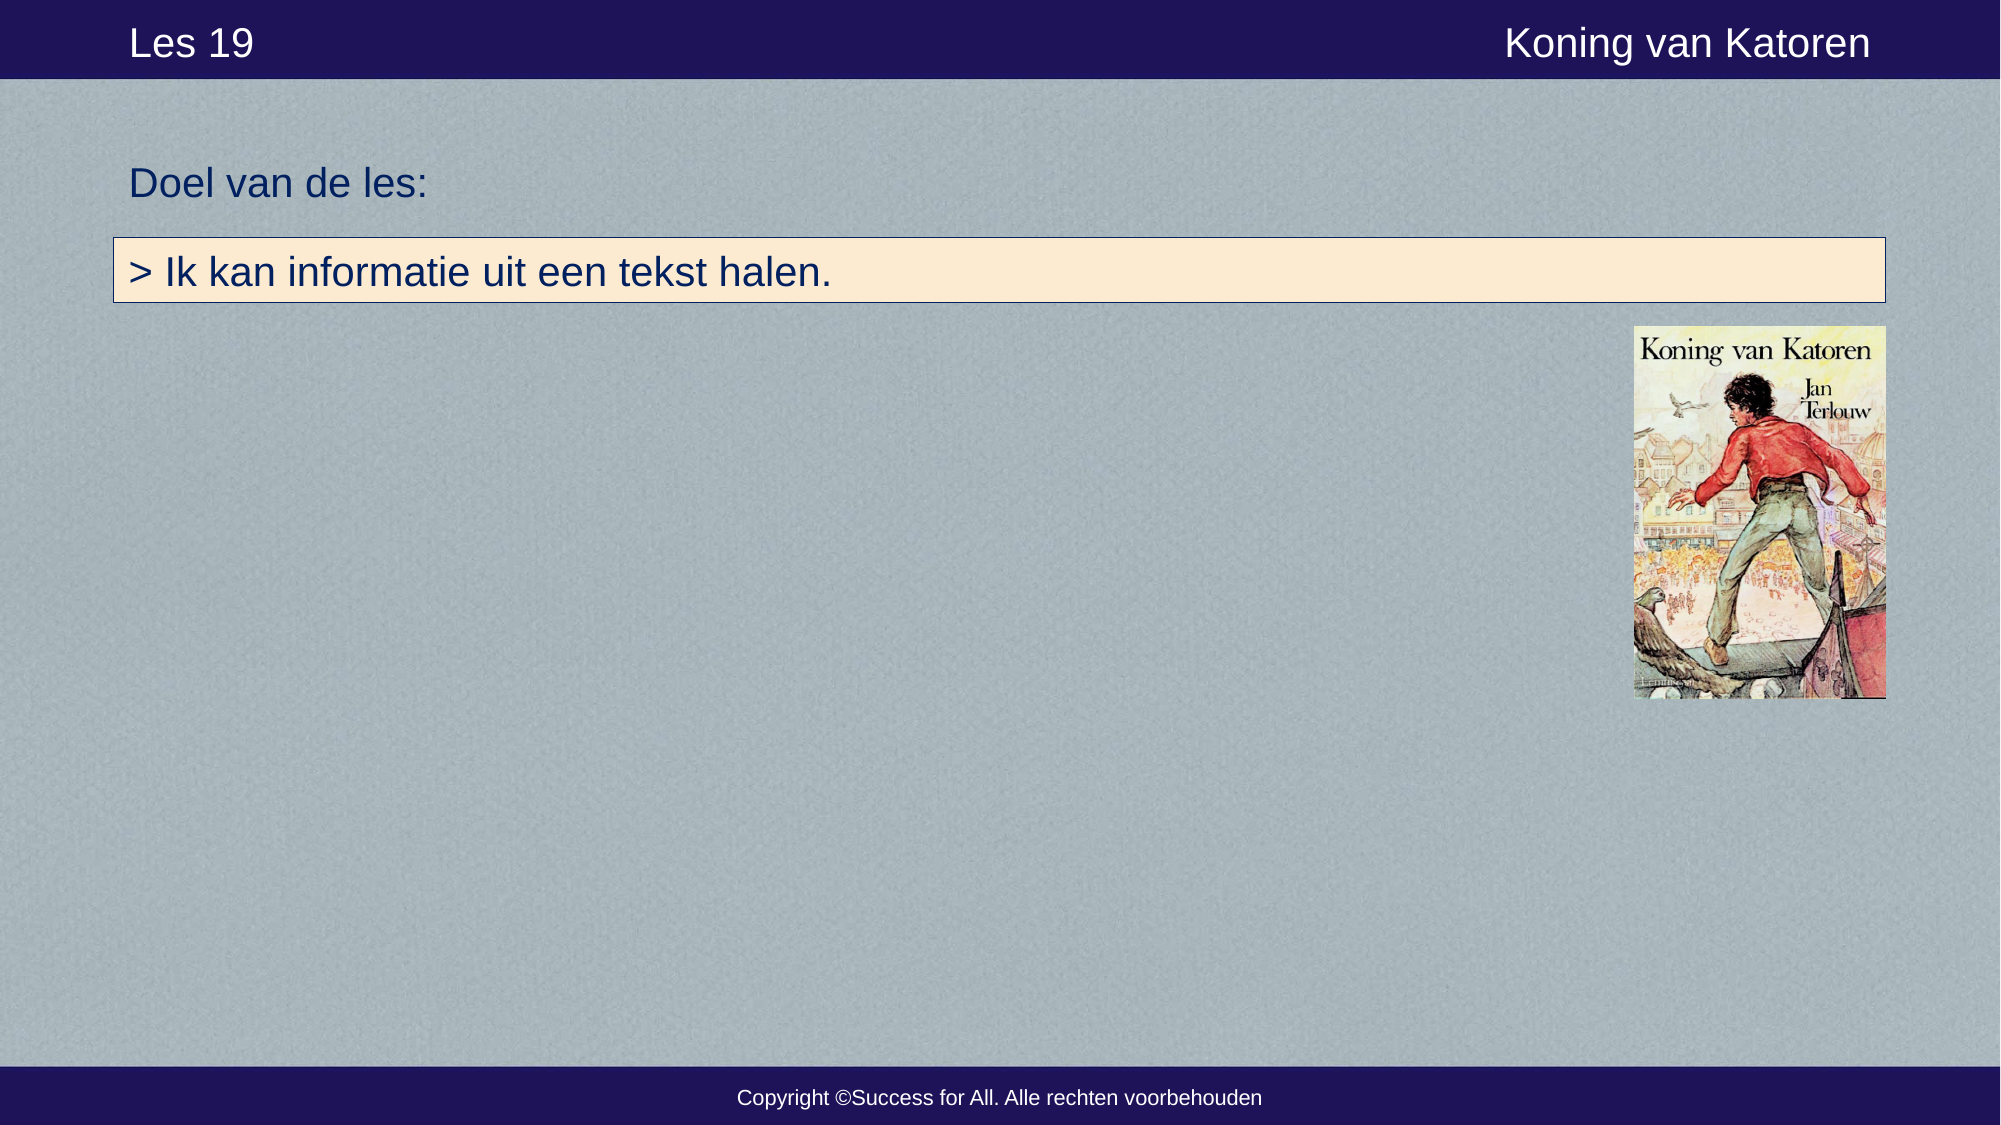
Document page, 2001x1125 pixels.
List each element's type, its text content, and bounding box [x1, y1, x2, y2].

text_box > Ik kan informatie uit een tekst halen. [113, 237, 1886, 303]
picture [0, 0, 2001, 1125]
text_box Copyright ©Success for All. Alle rechten voorbehouden [0, 1076, 2000, 1125]
text_box Koning van Katoren [999, 8, 1886, 73]
text_box Doel van de les: [113, 148, 1635, 214]
text_box Les 19 [114, 8, 354, 73]
